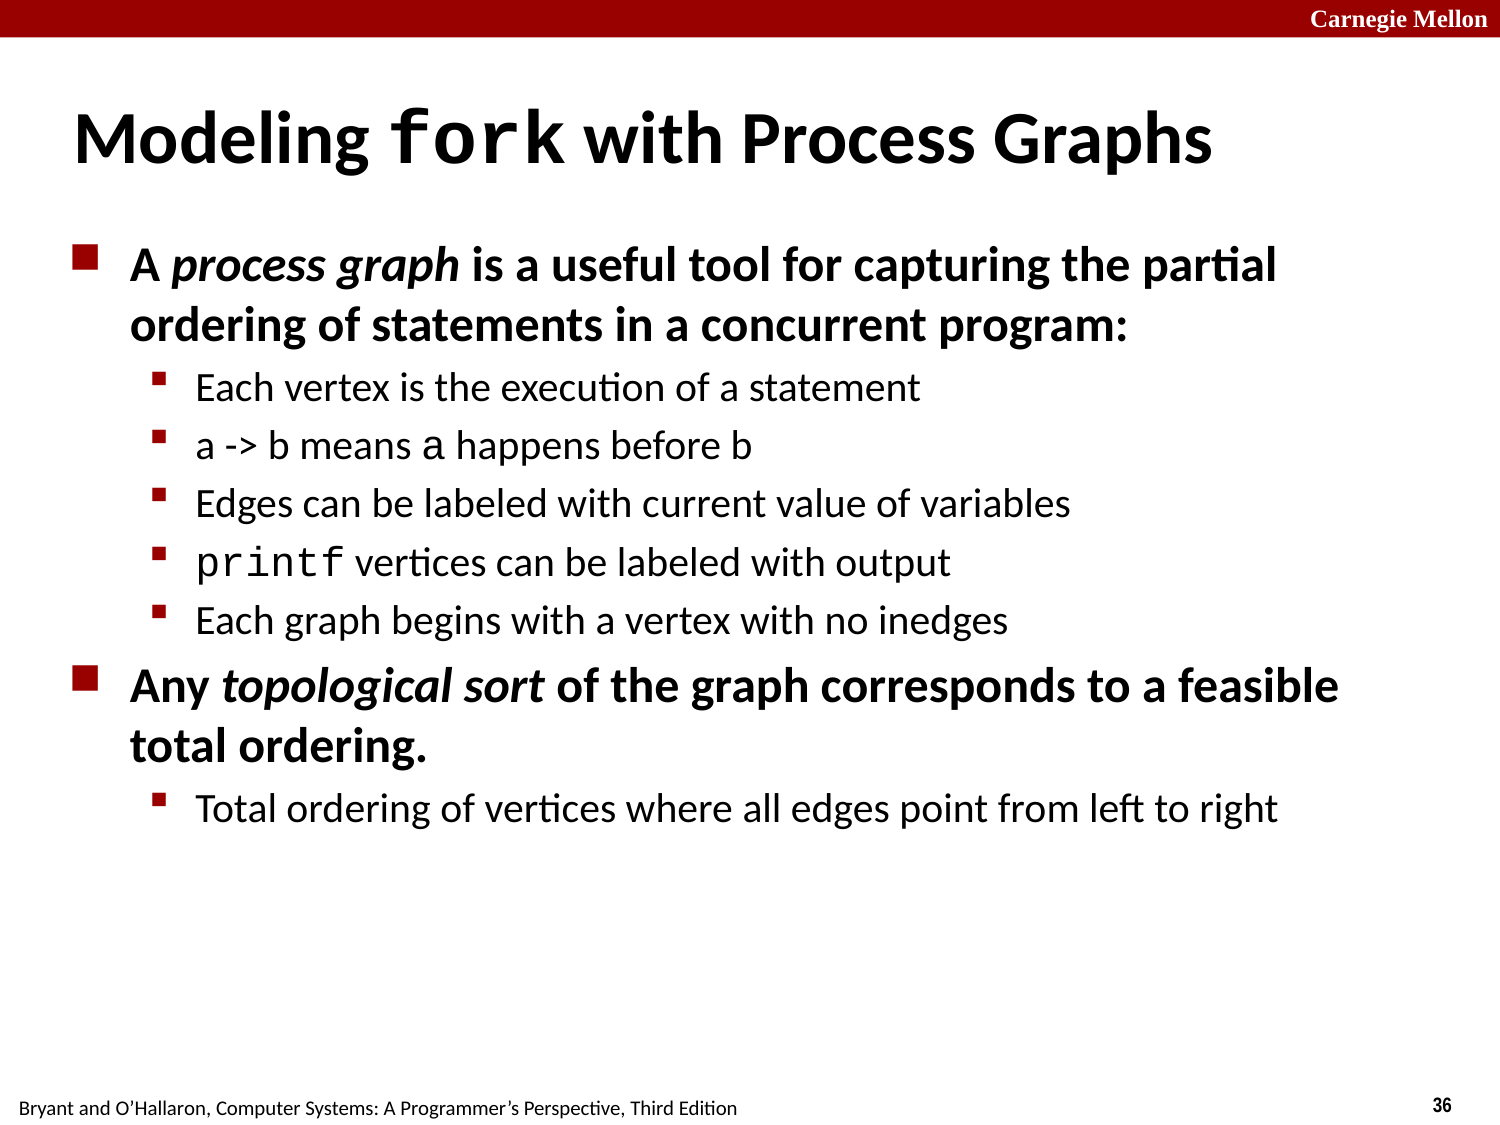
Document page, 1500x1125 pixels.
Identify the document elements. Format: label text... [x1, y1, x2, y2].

title Modeling fork with Process Graphs [58, 71, 1305, 197]
list A process graph is a useful tool for capturing the partial ordering of statements in a concurrent program: Each vertex is the execution of a statement a -> b means a happens before b Edges can be labeled with current value of variables printf vertices can be labeled with output Each graph begins with a vertex with no inedges Any topological sort of the graph corresponds to a feasible total ordering. Total ordering of vertices where all edges point from left to right [58, 223, 1463, 988]
